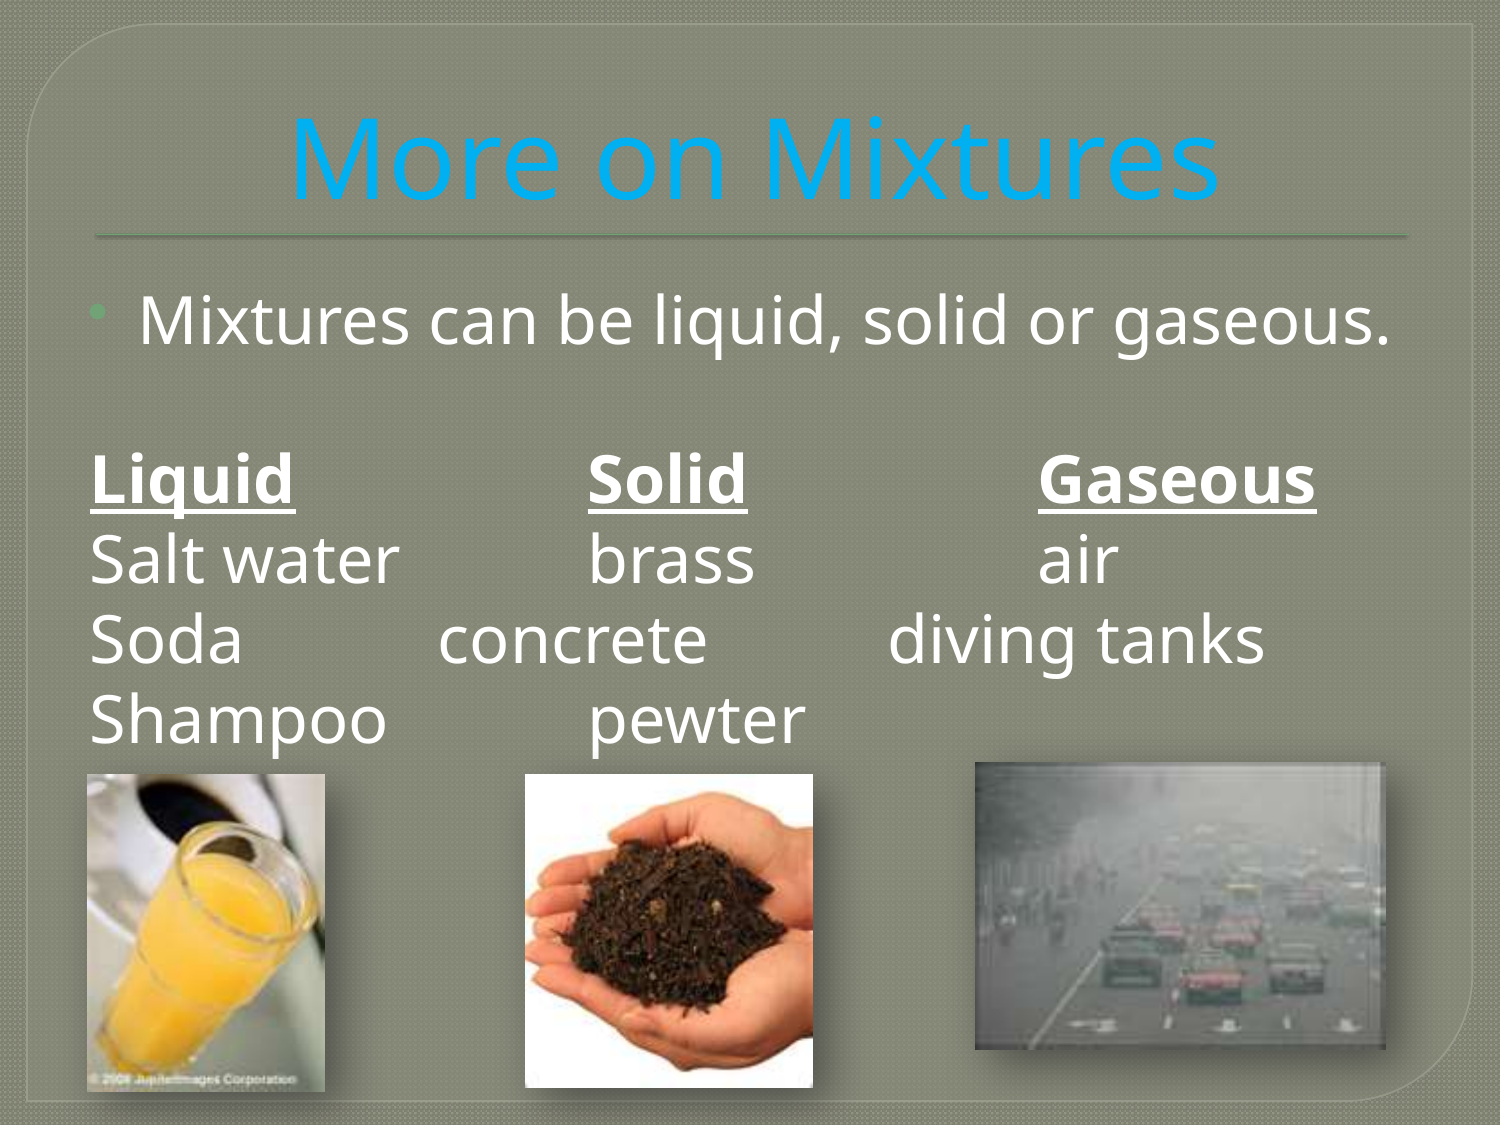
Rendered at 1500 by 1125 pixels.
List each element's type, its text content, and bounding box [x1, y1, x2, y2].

picture [974, 762, 1386, 1051]
list Mixtures can be liquid, solid or gaseous. Liquid Solid Gaseous Salt water brass air Soda concrete diving tanks Shampoo pewter [75, 270, 1425, 1013]
picture [87, 774, 326, 1092]
title More on Mixtures [75, 41, 1425, 230]
picture [524, 774, 813, 1088]
